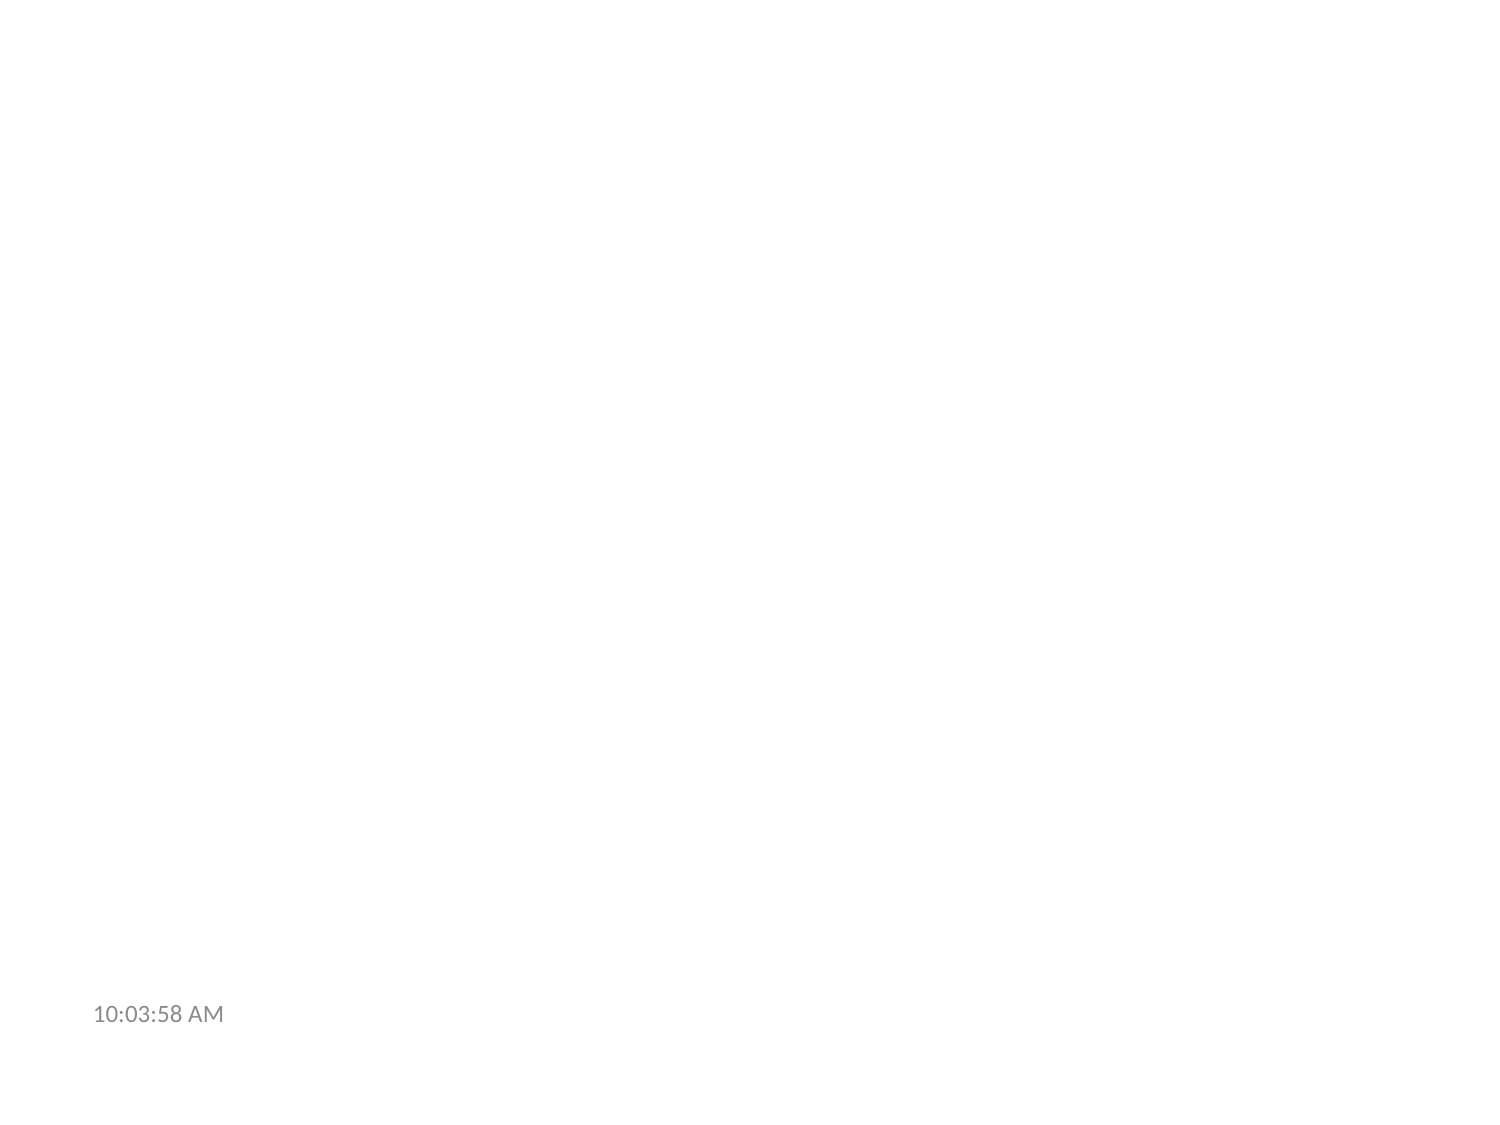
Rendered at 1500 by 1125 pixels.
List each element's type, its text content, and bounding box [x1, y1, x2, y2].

text_box 3:35:09 PM [77, 982, 428, 1043]
